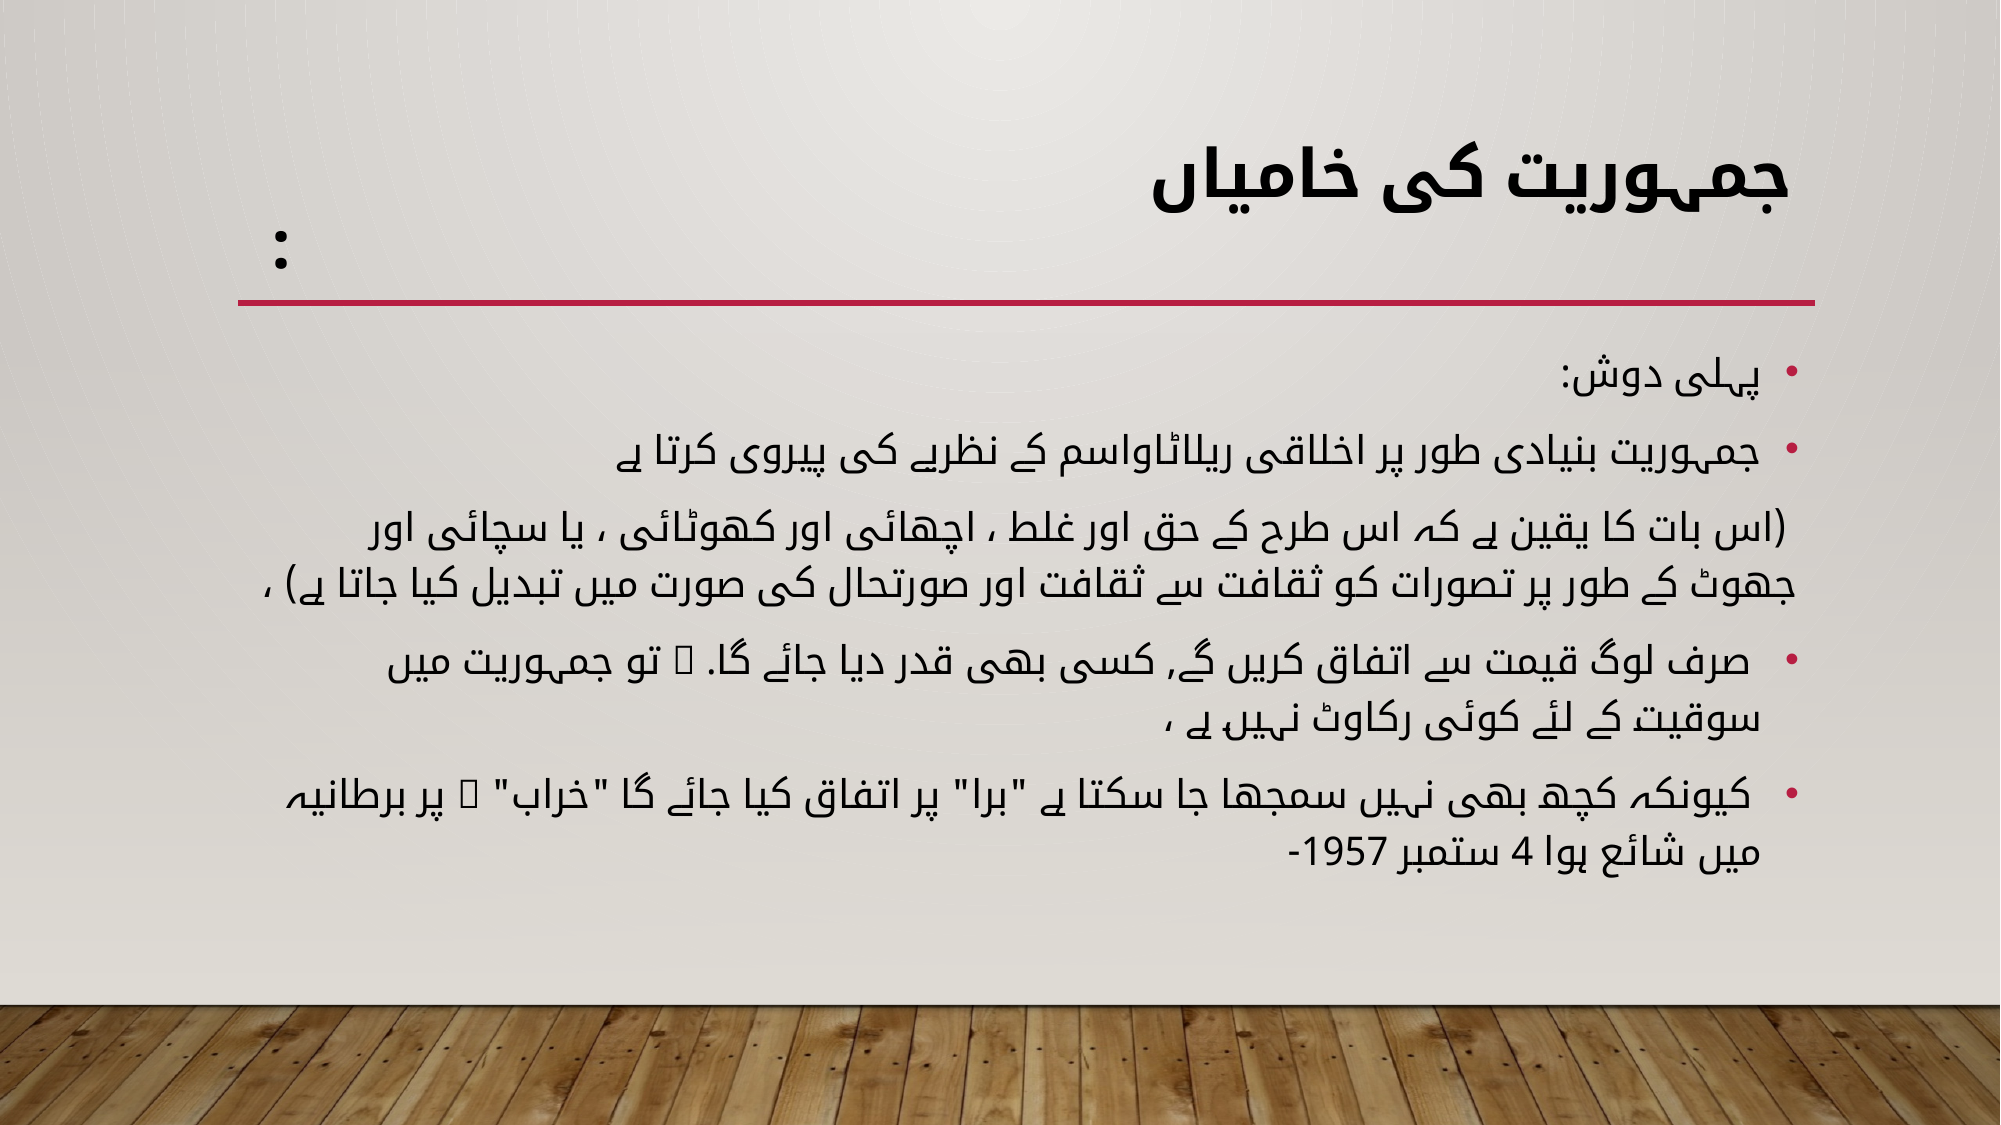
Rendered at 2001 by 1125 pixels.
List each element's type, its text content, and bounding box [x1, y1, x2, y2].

list پہلی دوش: جمہوریت بنیادی طور پر اخلاقی ریلاٹاواسم کے نظریے کی پیروی کرتا ہے (اس بات کا یقین ہے کہ اس طرح کے حق اور غلط ، اچھائی اور کھوٹائی ، یا سچائی اور جھوٹ کے طور پر تصورات کو ثقافت سے ثقافت اور صورتحال کی صورت میں تبدیل کیا جاتا ہے) ، صرف لوگ قیمت سے اتفاق کریں گے, کسی بھی قدر دیا جائے گا.  تو جمہوریت میں سوقیت کے لئے کوئی رکاوٹ نہیں ہے ، کیونکہ کچھ بھی نہیں سمجھا جا سکتا ہے "برا" پر اتفاق کیا جائے گا "خراب"  پر برطانیہ میں شائع ہوا 4 ستمبر 1957- [238, 330, 1814, 897]
picture [0, 1005, 2000, 1125]
title جمہوریت کی خامیاں : [238, 131, 1814, 305]
